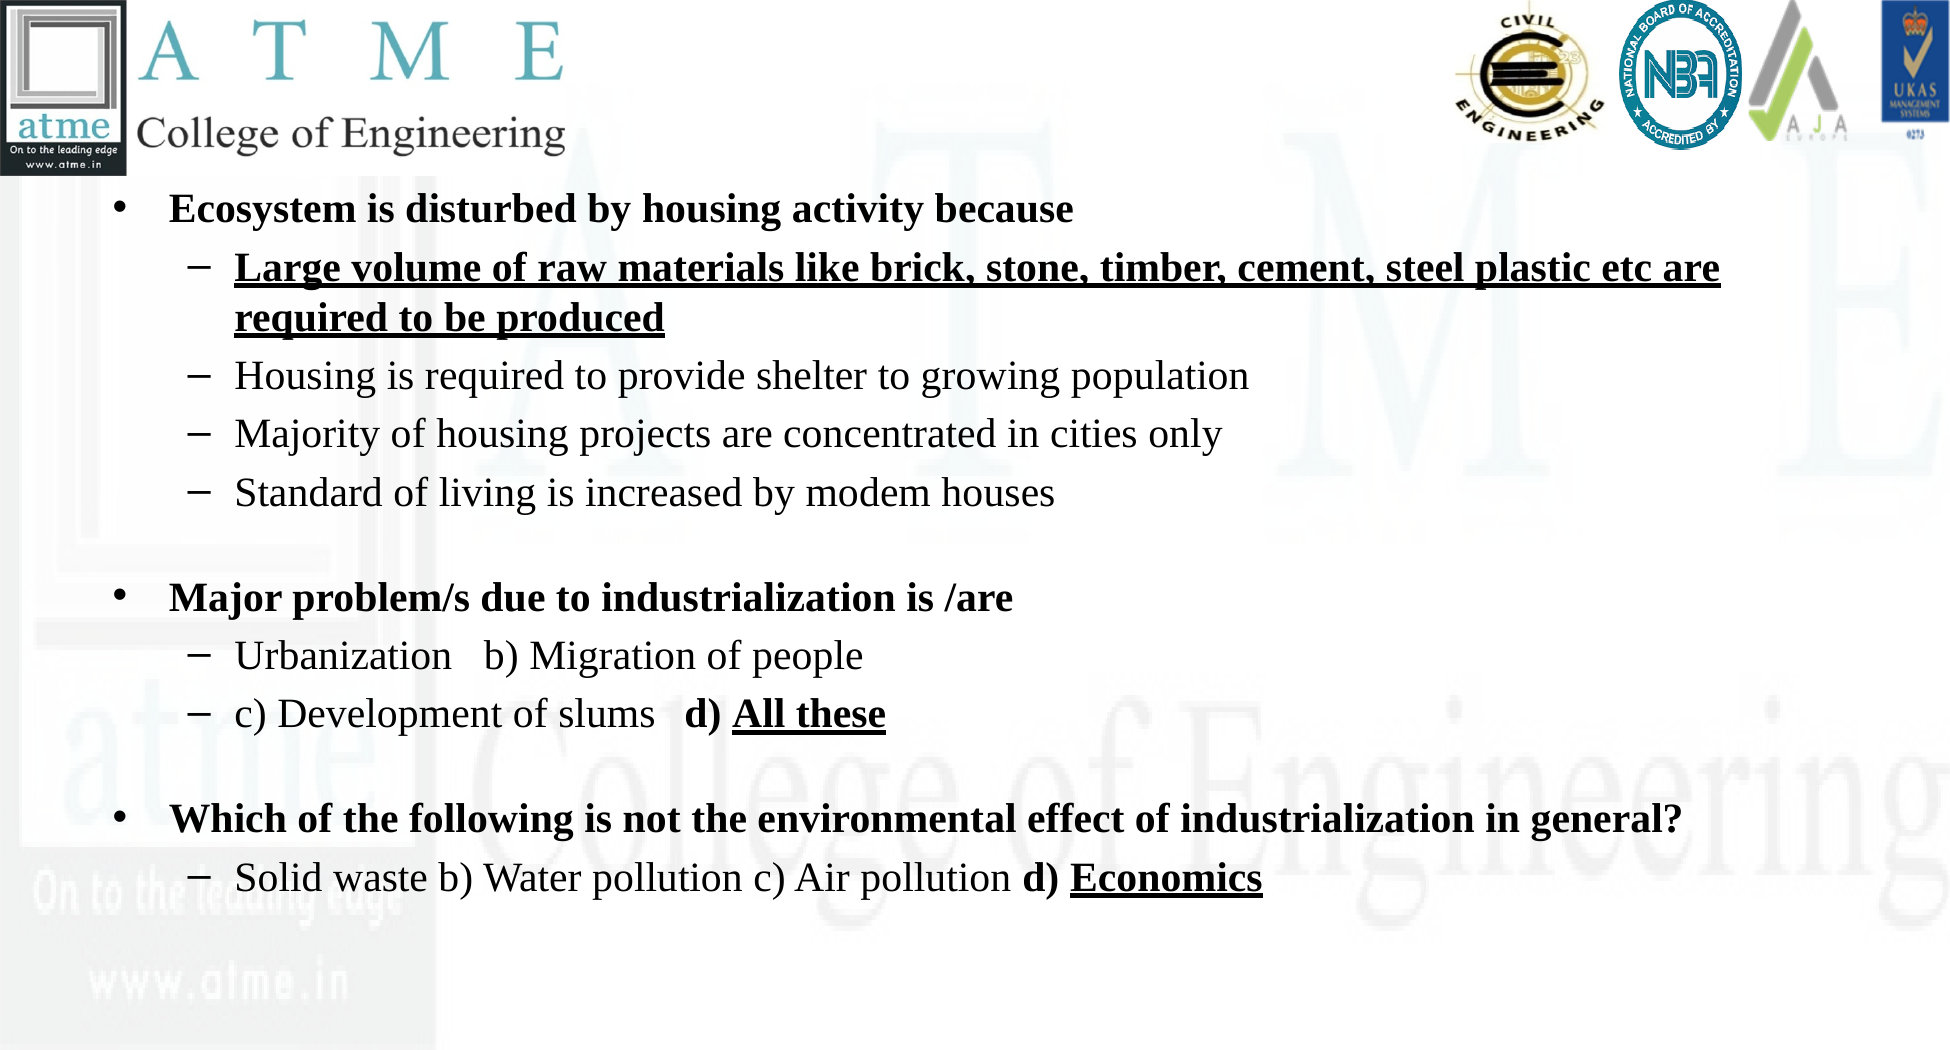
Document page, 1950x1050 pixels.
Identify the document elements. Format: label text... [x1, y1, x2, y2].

picture [1455, 0, 1606, 144]
picture [0, 0, 566, 177]
picture [1683, 133, 1697, 137]
picture [1728, 89, 1736, 95]
picture [1697, 0, 1742, 54]
picture [1666, 139, 1680, 144]
picture [1619, 0, 1727, 151]
list Ecosystem is disturbed by housing activity because Large volume of raw materials like brick, stone, timber, cement, steel plastic etc are required to be produced Housing is required to provide shelter to growing population Majority of housing projects are concentrated in cities only Standard of living is increased by modem houses Major problem/s due to industrialization is /are Urbanization b) Migration of people c) Development of slums d) All these Which of the following is not the environmental effect of industrialization in general? Solid waste b) Water pollution c) Air pollution d) Economics [97, 173, 1885, 1015]
picture [1748, 0, 1950, 142]
picture [1716, 113, 1721, 129]
picture [1697, 9, 1702, 17]
picture [1725, 98, 1730, 109]
picture [1684, 94, 1742, 151]
